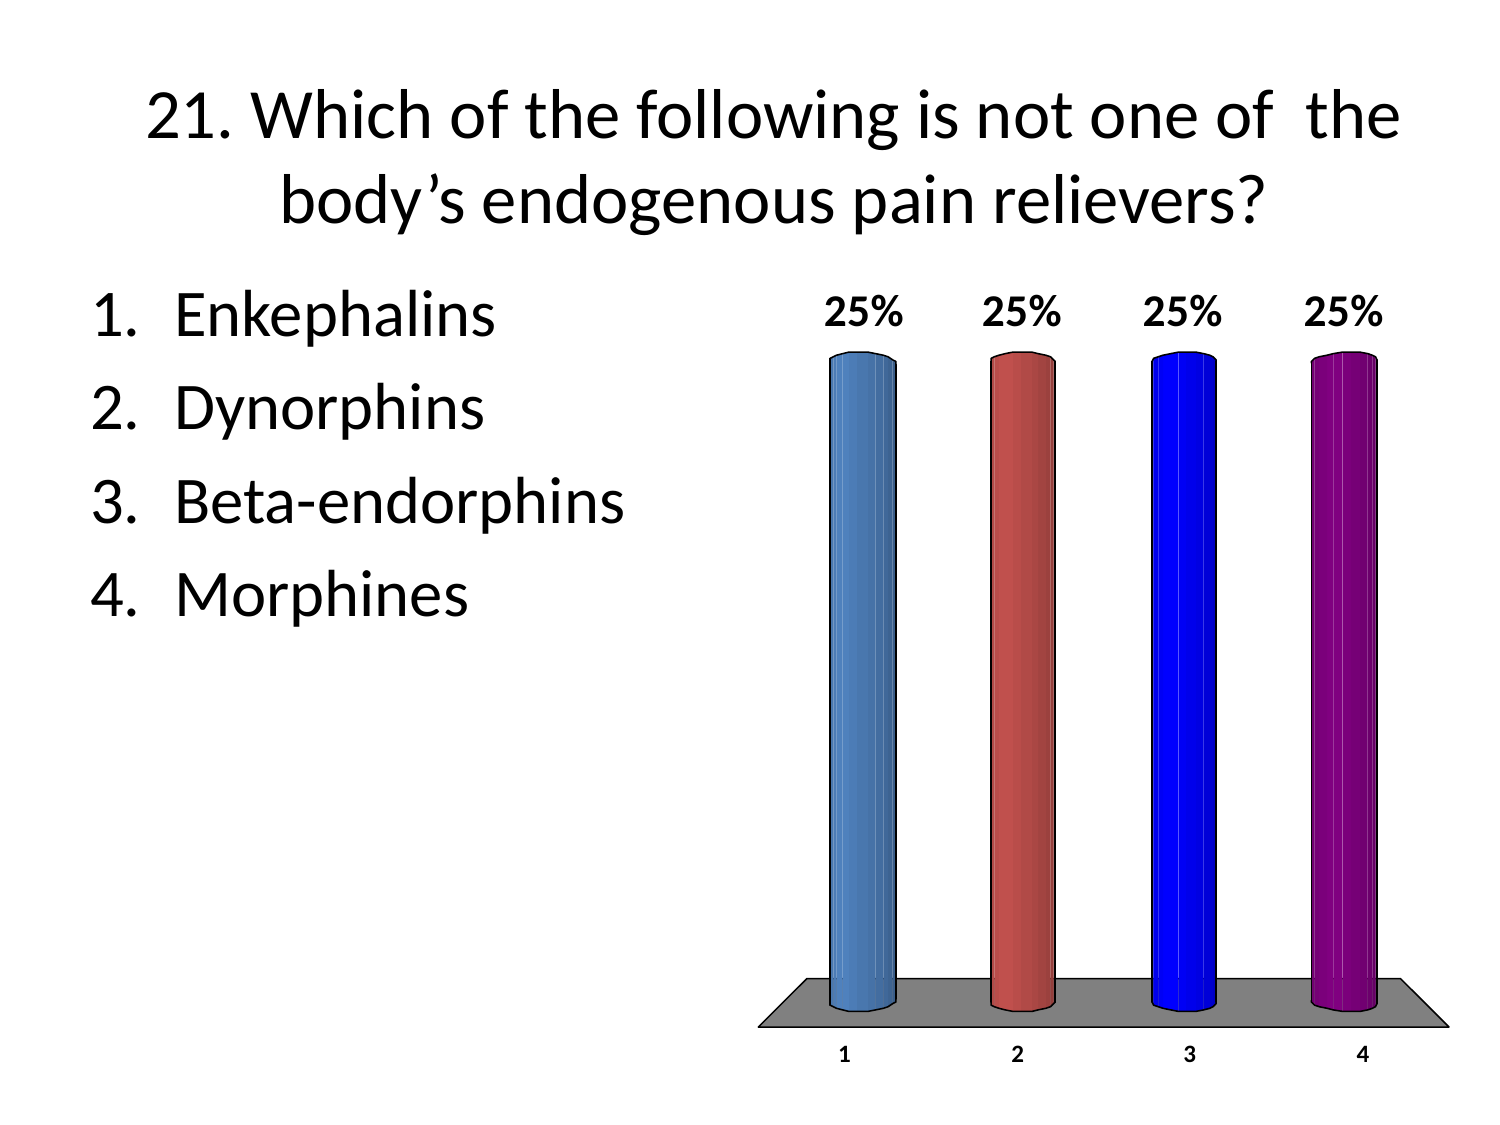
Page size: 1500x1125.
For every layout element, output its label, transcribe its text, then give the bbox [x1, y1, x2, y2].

title 21. Which of the following is not one of the body’s endogenous pain relievers? [99, 59, 1450, 247]
list Enkephalins Dynorphins Beta-endorphins Morphines [75, 262, 750, 1005]
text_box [739, 270, 1490, 1115]
